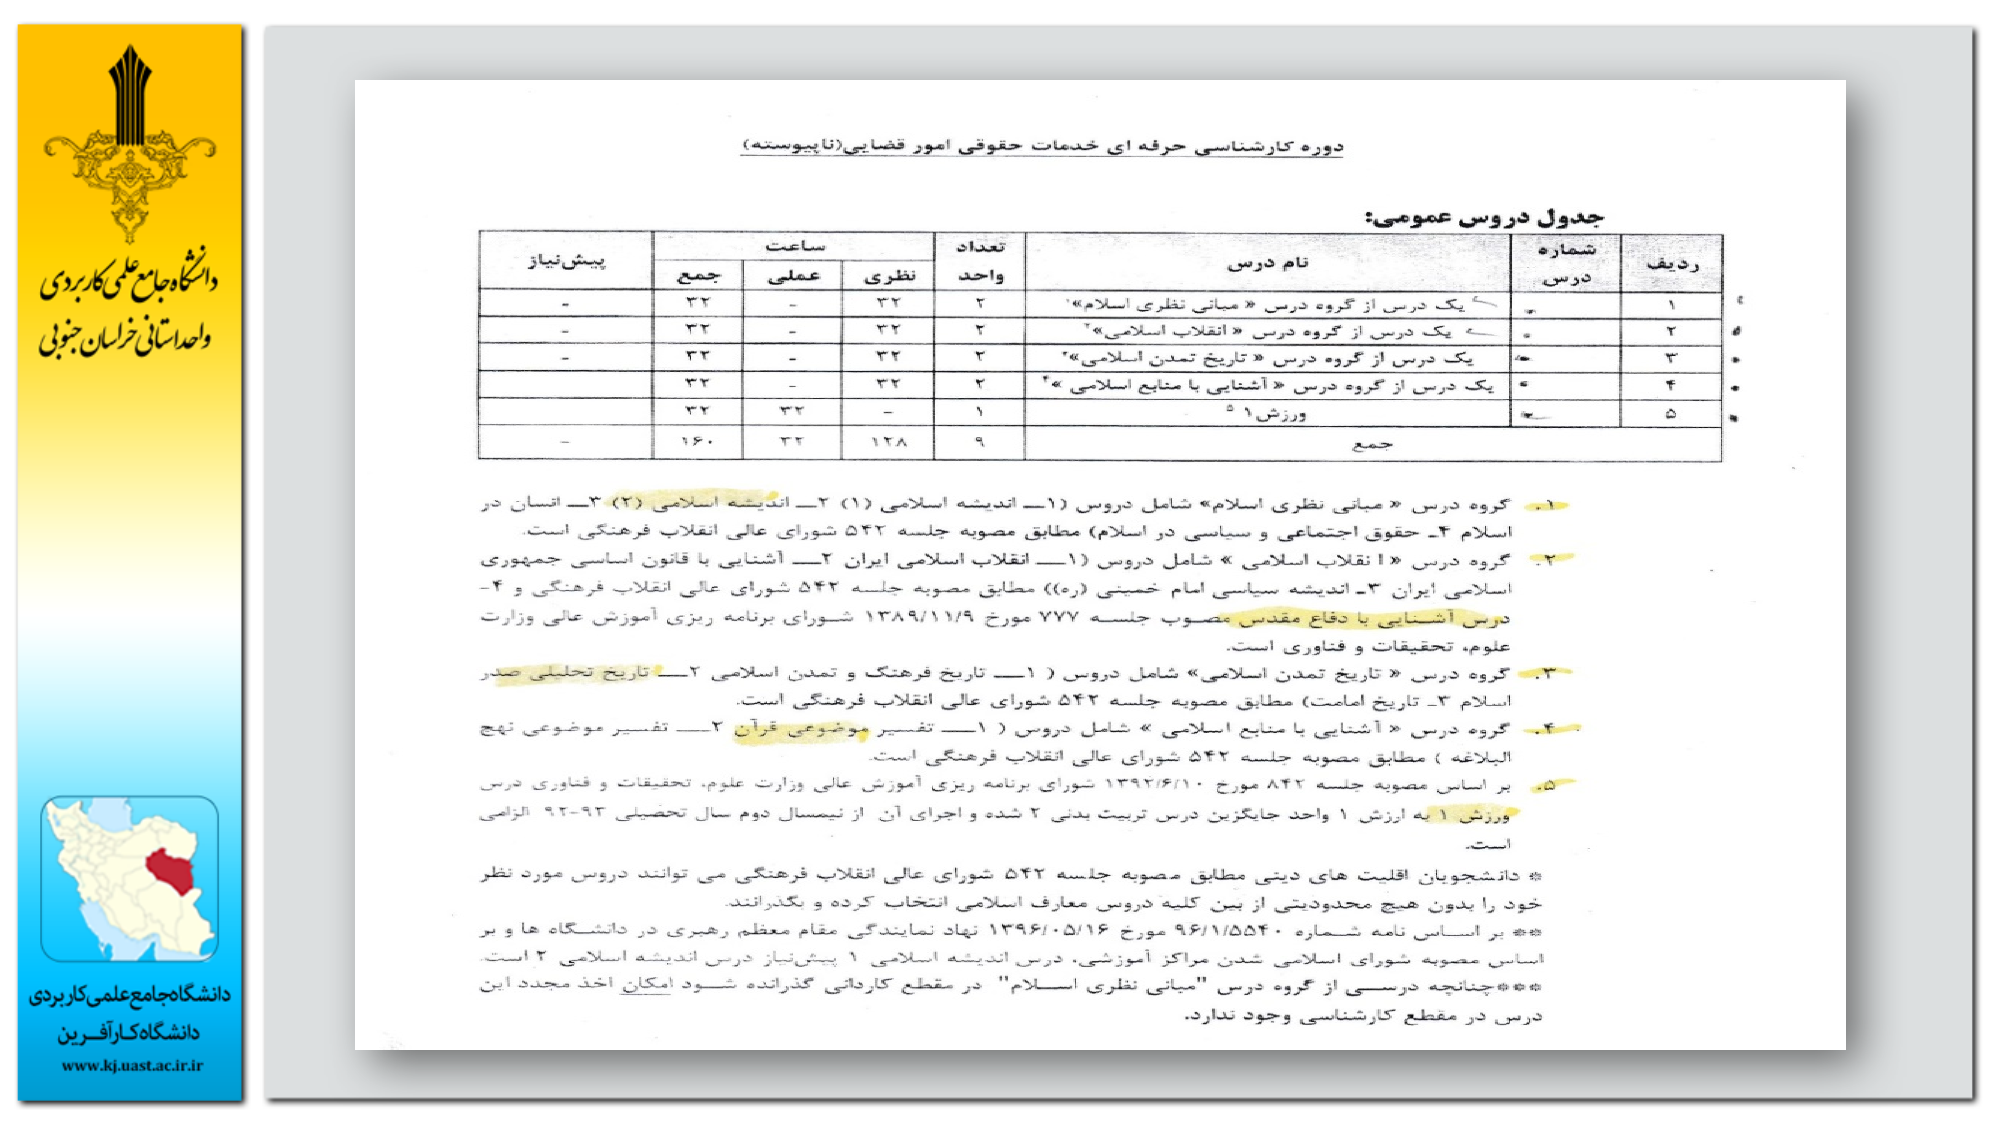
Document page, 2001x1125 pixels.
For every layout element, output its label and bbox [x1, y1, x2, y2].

picture [0, 0, 2001, 1125]
list [355, 80, 1846, 1050]
